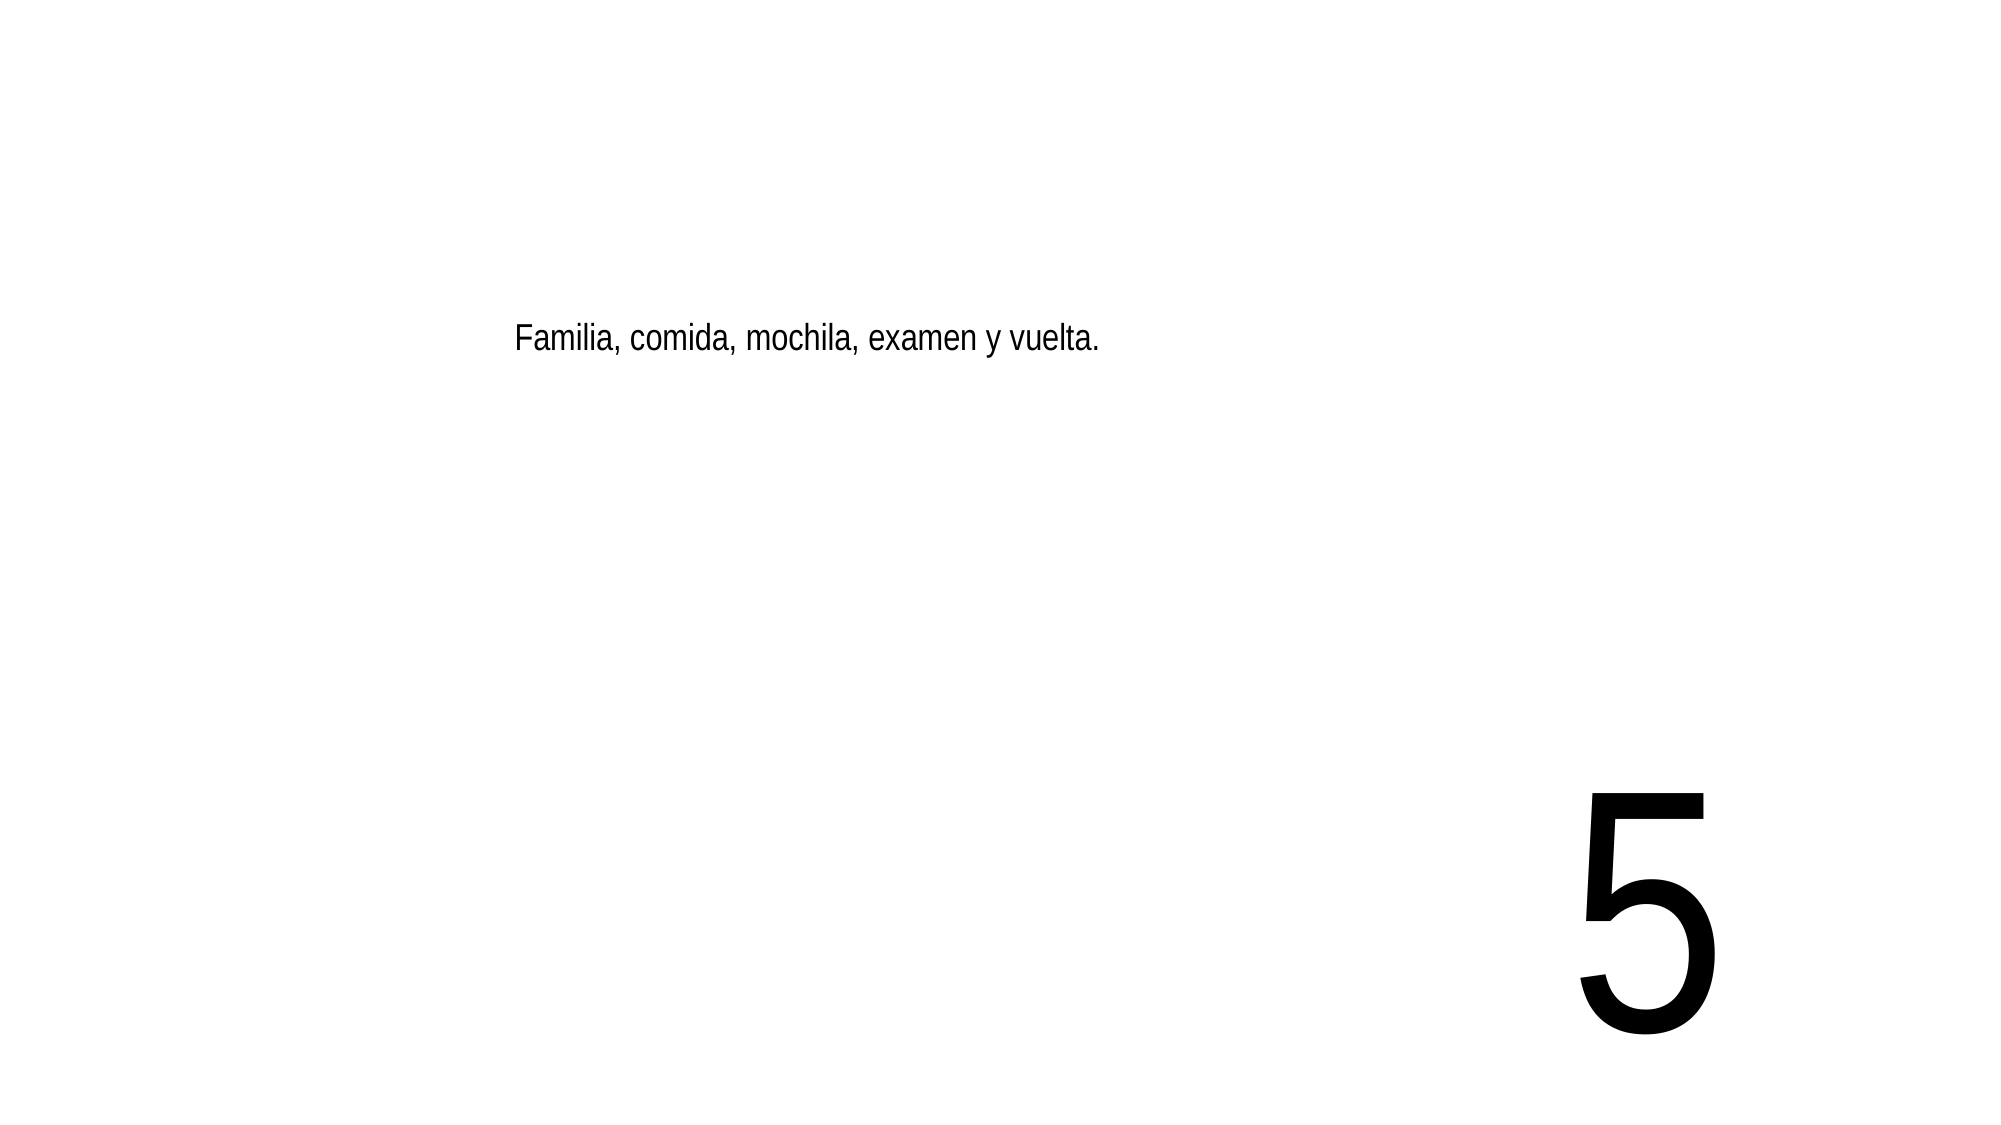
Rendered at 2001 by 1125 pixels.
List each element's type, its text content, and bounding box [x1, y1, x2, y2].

text_box Familia, comida, mochila, examen y vuelta. [499, 305, 1500, 366]
text_box 5 [1428, 678, 1870, 1109]
